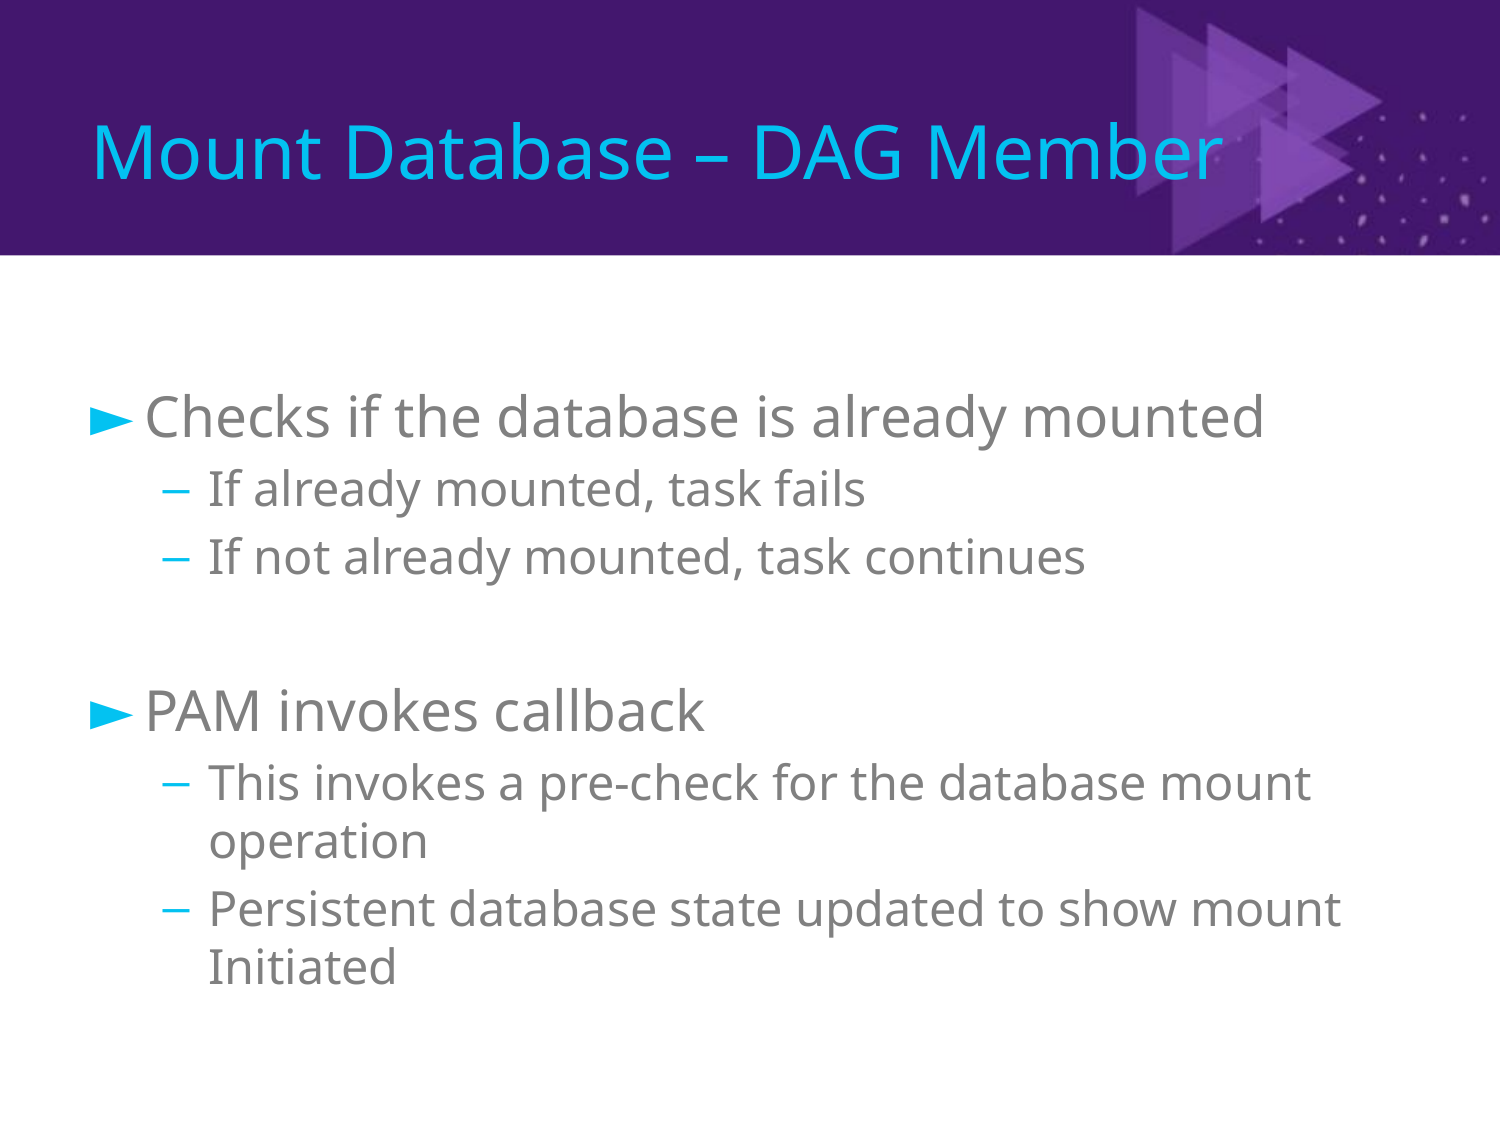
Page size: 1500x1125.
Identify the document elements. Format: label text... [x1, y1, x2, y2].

title Mount Database – DAG Member [75, 56, 1425, 244]
list Checks if the database is already mounted If already mounted, task fails If not already mounted, task continues PAM invokes callback This invokes a pre-check for the database mount operation Persistent database state updated to show mount Initiated [75, 373, 1425, 1005]
picture [0, 0, 1500, 255]
